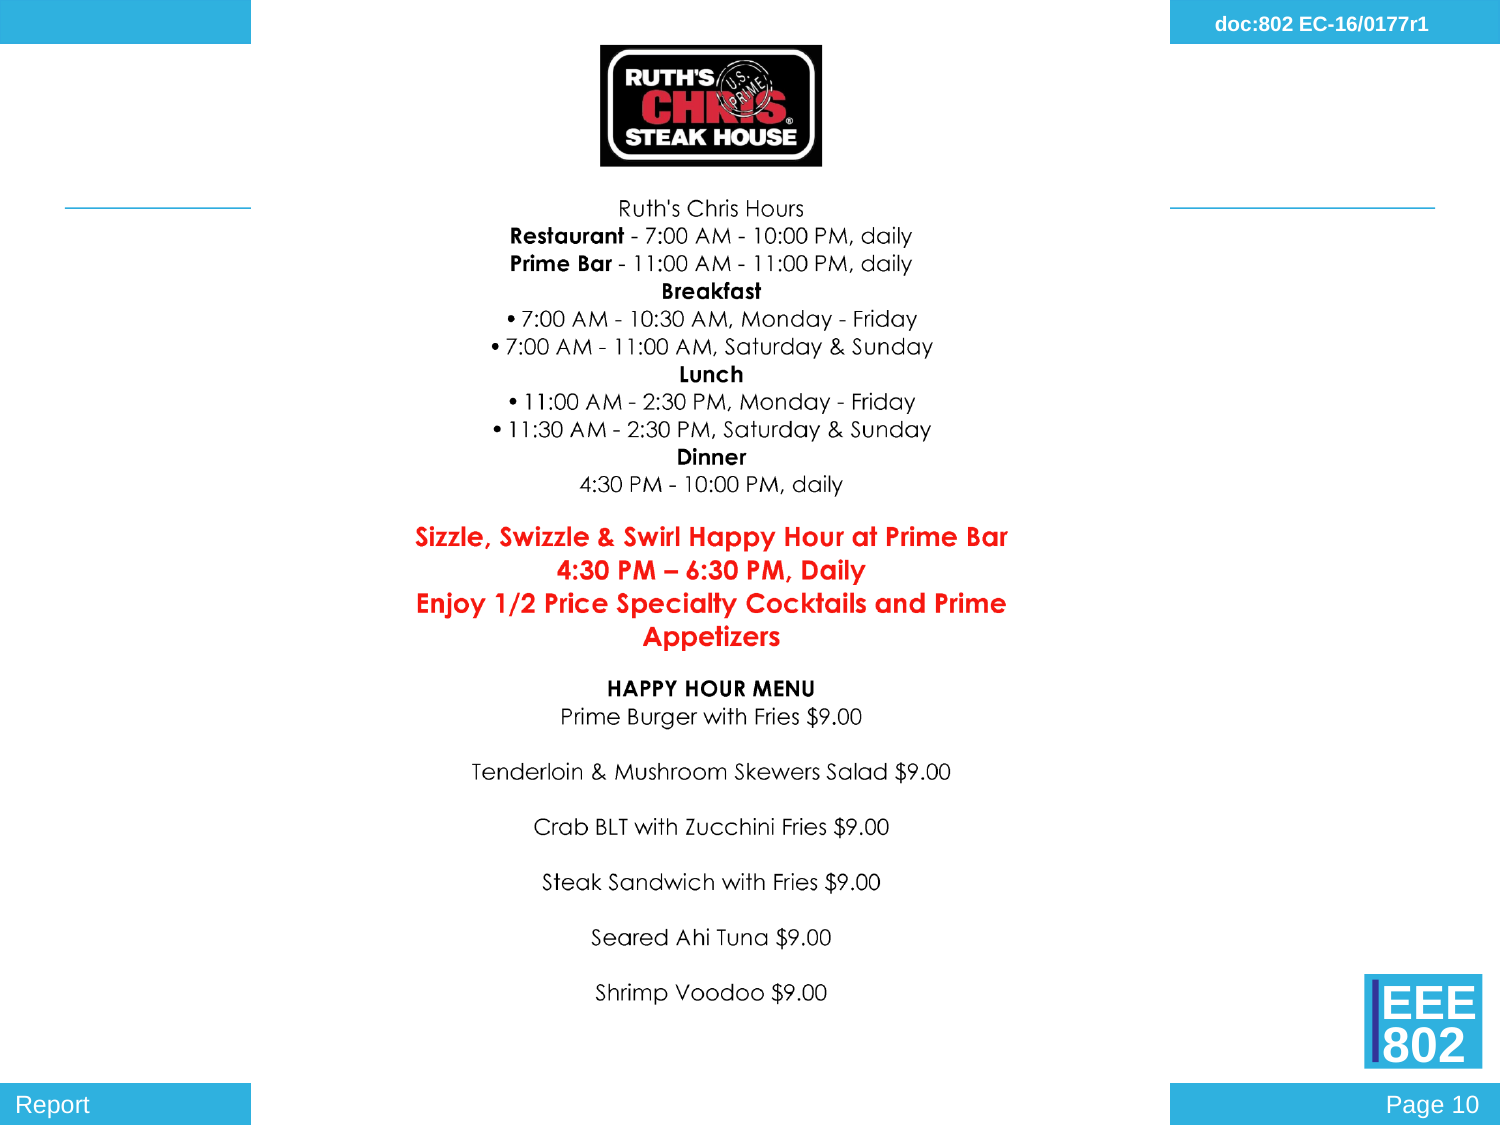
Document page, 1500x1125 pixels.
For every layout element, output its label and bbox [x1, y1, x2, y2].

list [251, 0, 1171, 1125]
